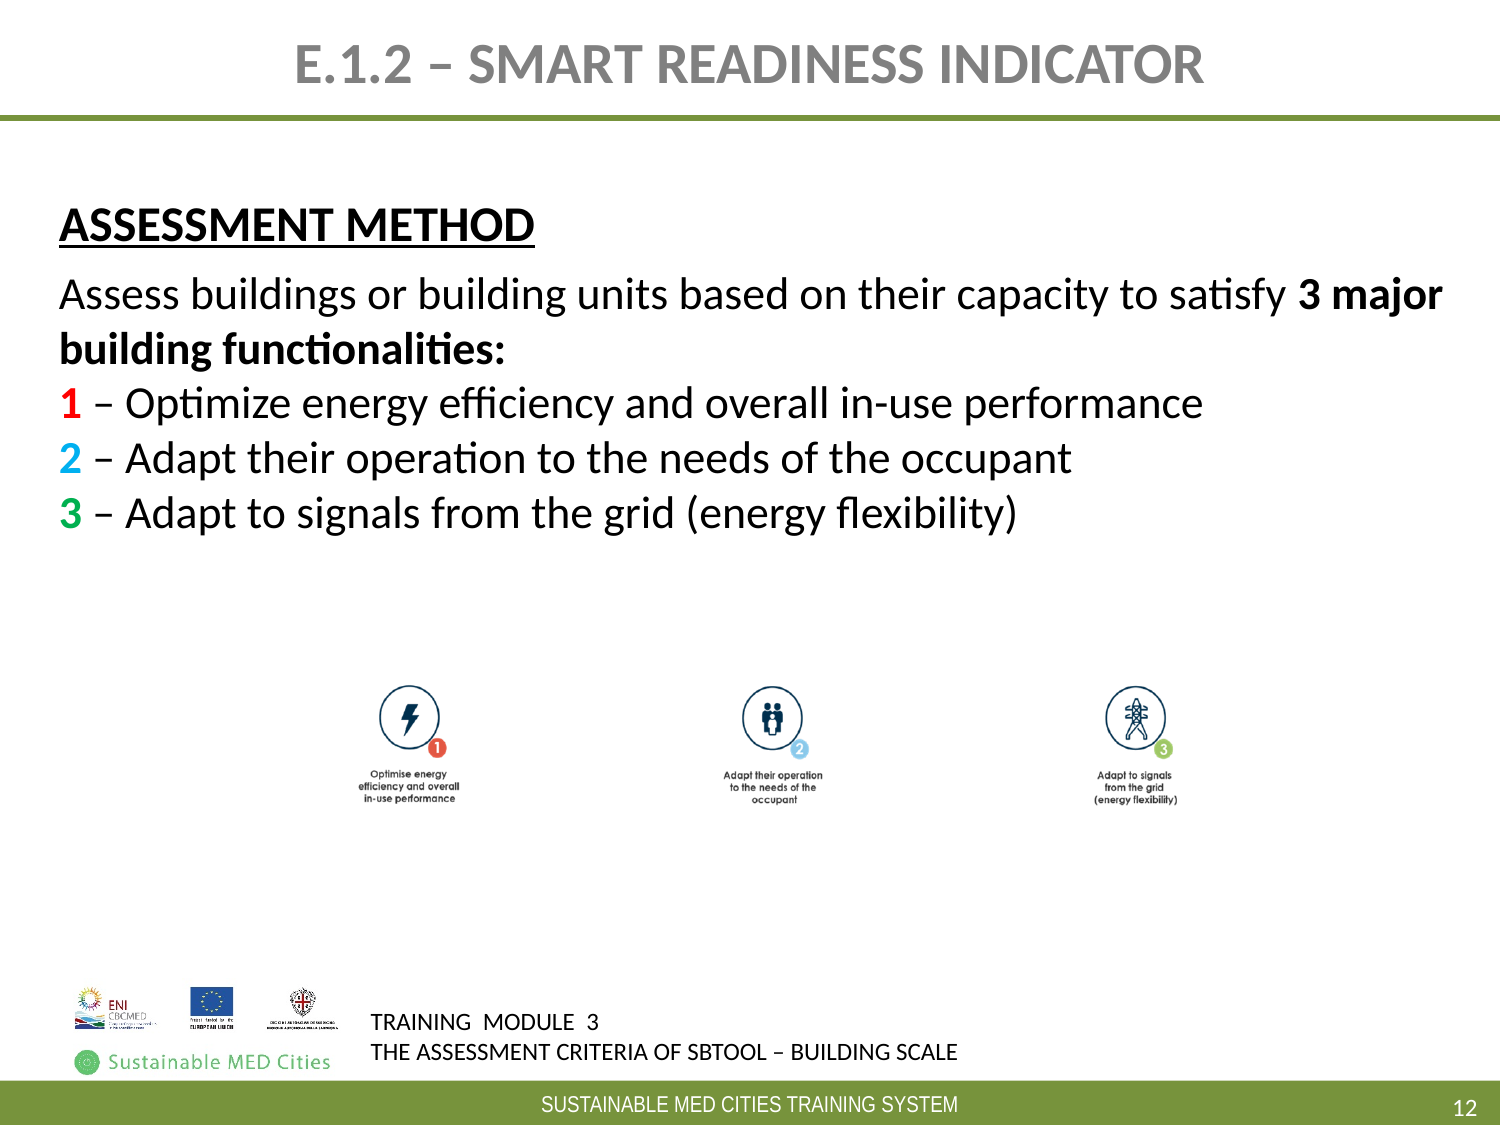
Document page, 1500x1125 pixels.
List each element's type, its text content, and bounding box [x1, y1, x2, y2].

title E.1.2 – SMART READINESS INDICATOR [0, 0, 1500, 121]
picture [62, 978, 356, 1080]
list ASSESSMENT METHOD [43, 184, 1116, 255]
text_box Assess buildings or building units based on their capacity to satisfy 3 major building functionalities: 1 – Optimize energy efficiency and overall in-use performance 2 – Adapt their operation to the needs of the occupant 3 – Adapt to signals from the grid (energy flexibility) [43, 255, 1500, 546]
picture [293, 665, 1243, 827]
slide_number 12 [1142, 1076, 1493, 1125]
